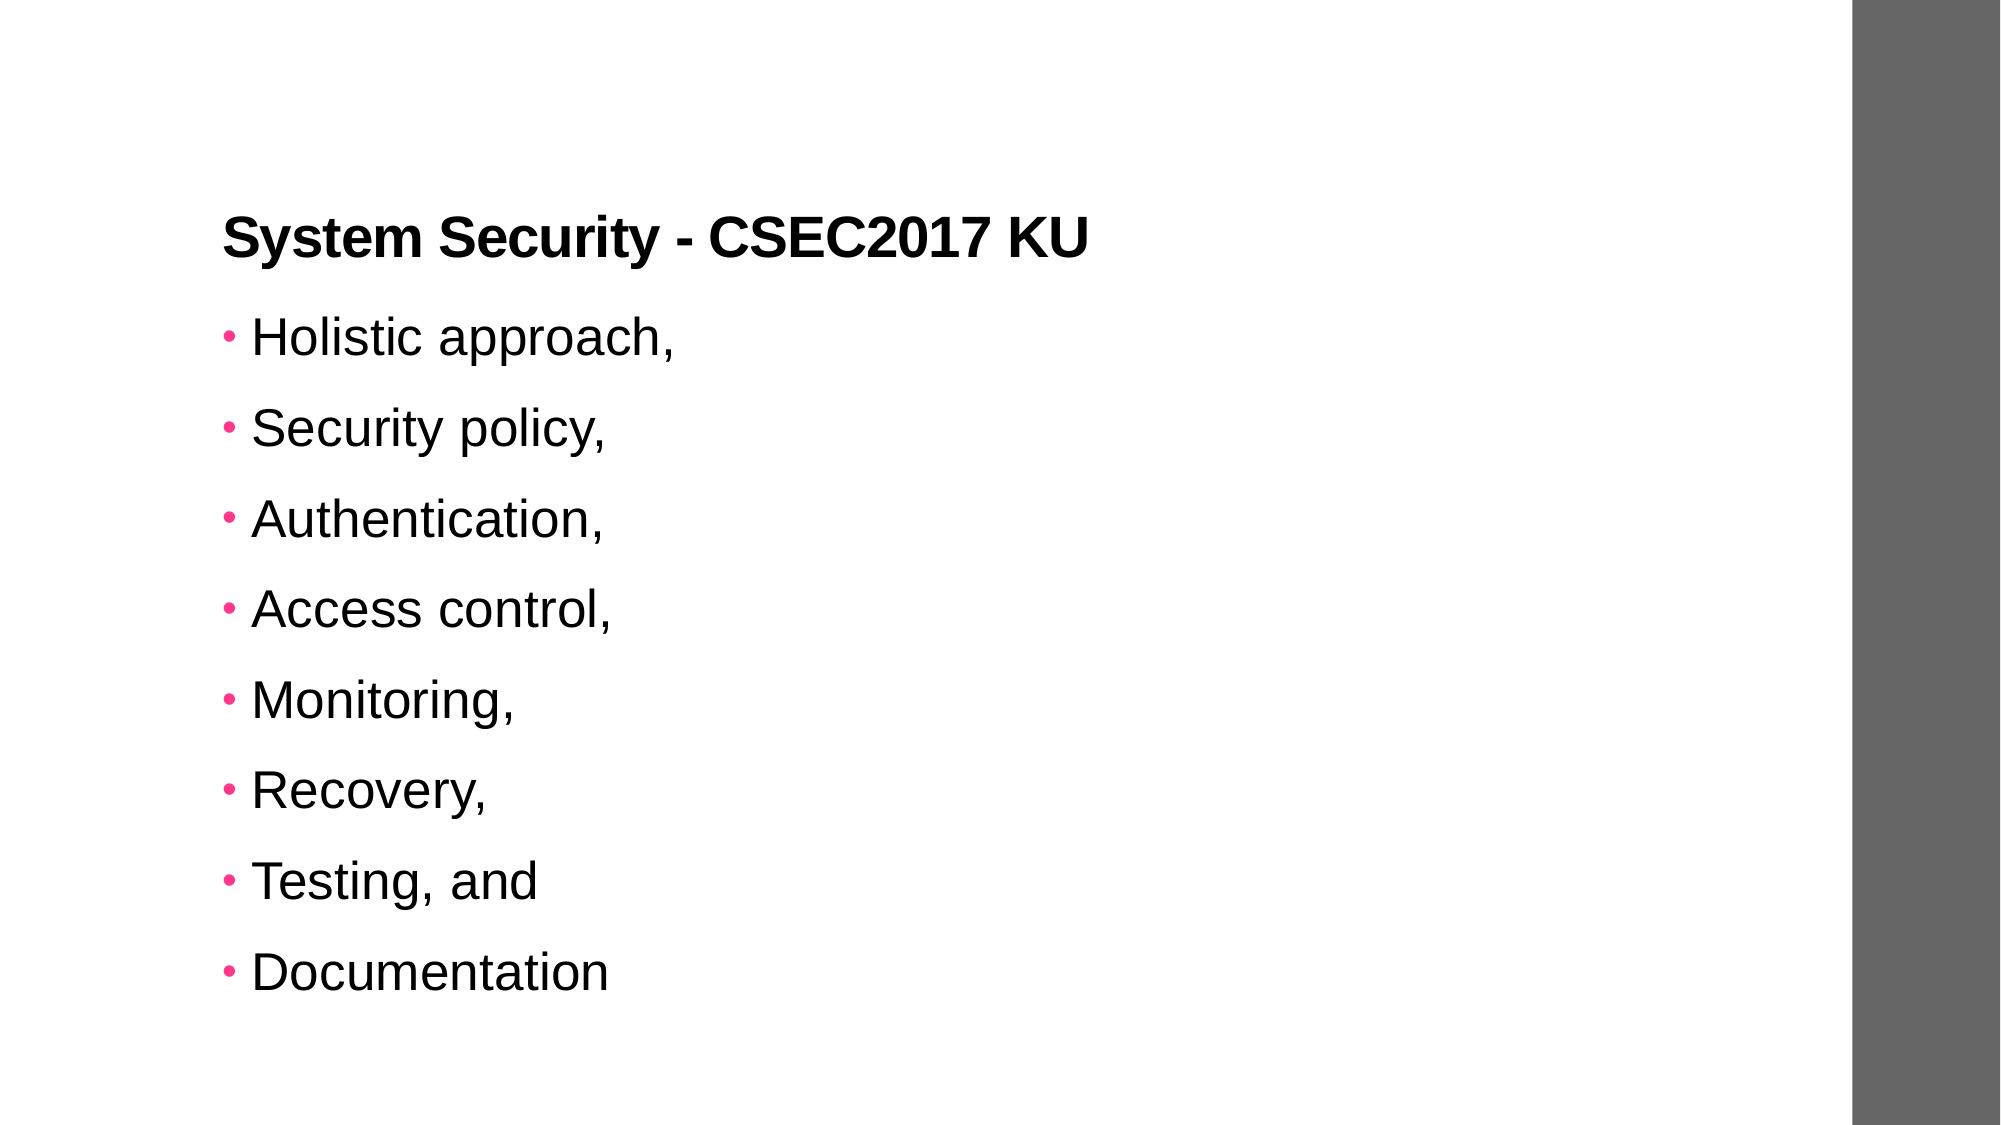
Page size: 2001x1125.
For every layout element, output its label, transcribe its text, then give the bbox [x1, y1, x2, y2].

list Holistic approach, Security policy, Authentication, Access control, Monitoring, Recovery, Testing, and Documentation [206, 299, 1617, 1014]
title System Security - CSEC2017 KU [206, 43, 1797, 278]
